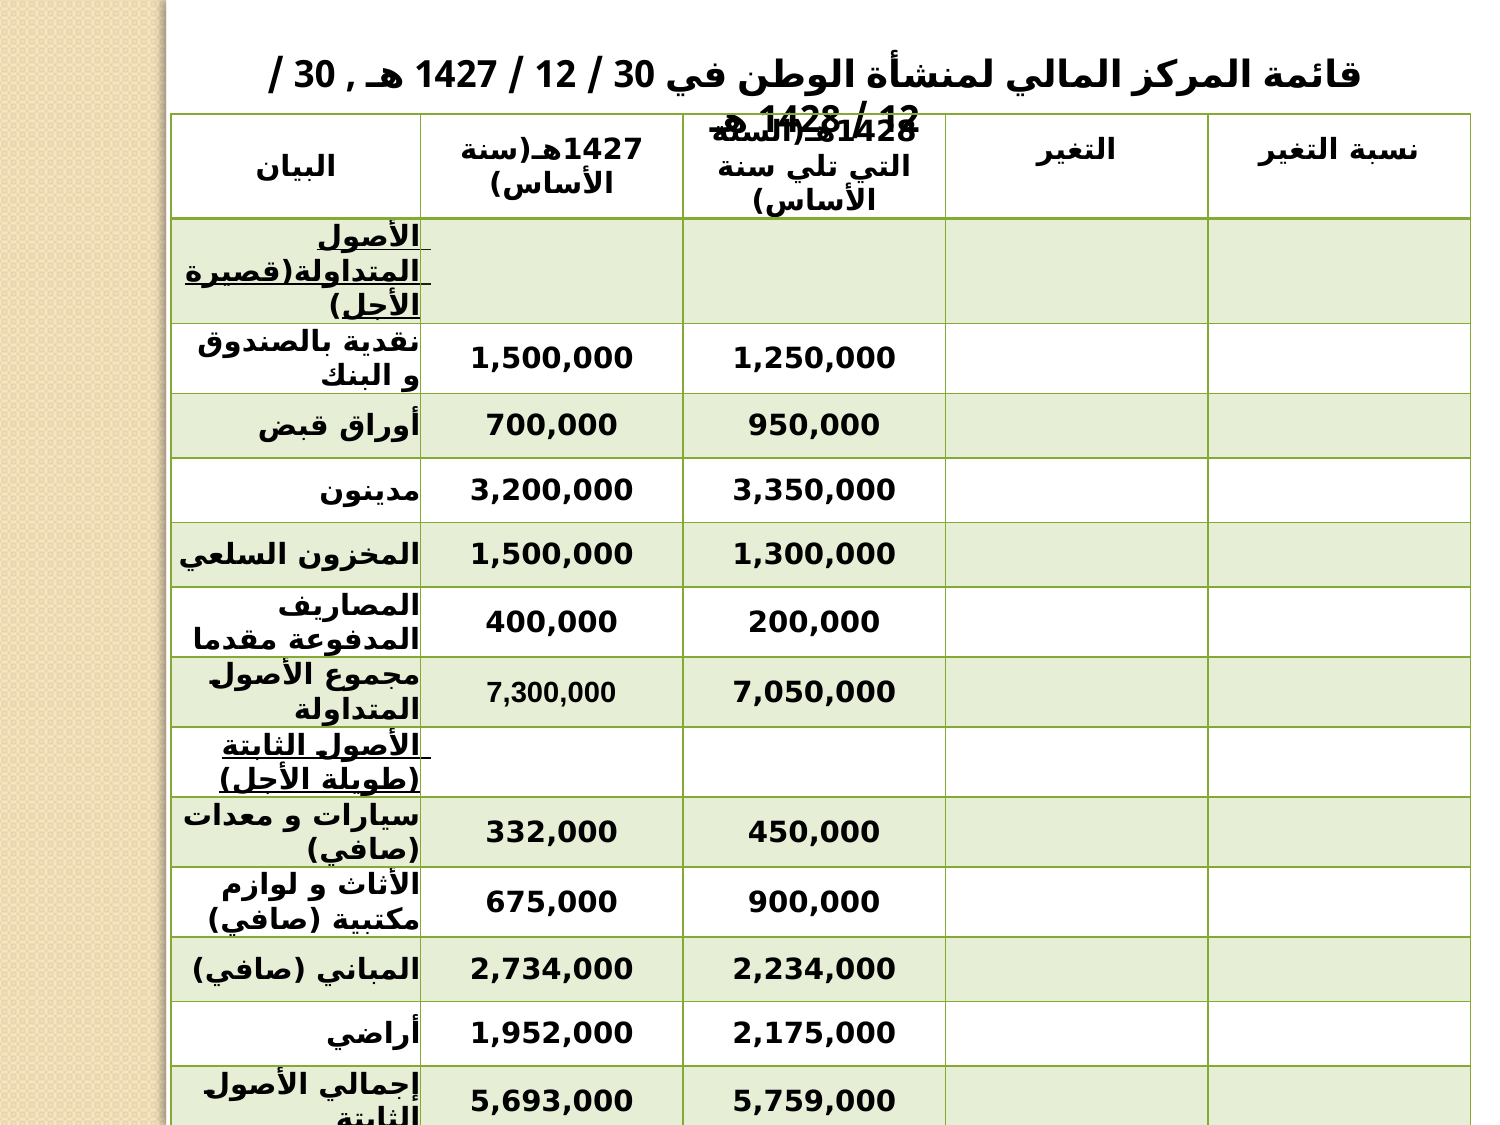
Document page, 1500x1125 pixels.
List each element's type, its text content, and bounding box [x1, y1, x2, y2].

table_cell 400,000 [421, 588, 682, 656]
table_header نسبة التغير [1209, 115, 1470, 217]
table_cell [1209, 658, 1470, 726]
table_cell [946, 523, 1207, 586]
table_cell 675,000 [421, 868, 682, 936]
table_cell 2,734,000 [421, 938, 682, 1001]
table_cell 7,300,000 [421, 658, 682, 726]
table_cell 1,250,000 [684, 324, 945, 393]
table_cell سيارات و معدات (صافي) [172, 798, 420, 866]
table_cell [946, 220, 1207, 323]
table_cell [1209, 938, 1470, 1001]
table_cell [946, 1067, 1207, 1125]
table_cell [946, 459, 1207, 522]
table_cell [946, 588, 1207, 656]
table_cell 1,952,000 [421, 1002, 682, 1065]
table_cell [946, 798, 1207, 866]
table_cell [421, 728, 682, 796]
table_cell [684, 220, 945, 323]
table_cell 200,000 [684, 588, 945, 656]
table_header 1427هـ(سنة الأساس) [421, 115, 682, 217]
table_cell [1209, 523, 1470, 586]
table_header البيان [172, 115, 420, 217]
table_cell المخزون السلعي [172, 523, 420, 586]
table_cell 1,500,000 [421, 523, 682, 586]
table_cell [1209, 1067, 1470, 1125]
table_cell 1,500,000 [421, 324, 682, 393]
table_cell [1209, 324, 1470, 393]
table_cell 1,300,000 [684, 523, 945, 586]
table_cell [684, 728, 945, 796]
table_cell أراضي [172, 1002, 420, 1065]
table_cell [1209, 1002, 1470, 1065]
table_cell 2,175,000 [684, 1002, 945, 1065]
table_cell الأثاث و لوازم مكتبية (صافي) [172, 868, 420, 936]
table_cell الأصول المتداولة(قصيرة الأجل) [172, 220, 420, 323]
table_cell 7,050,000 [684, 658, 945, 726]
table_cell مجموع الأصول المتداولة [172, 658, 420, 726]
table_cell 700,000 [421, 394, 682, 457]
table_cell [946, 868, 1207, 936]
table_cell [946, 324, 1207, 393]
table_cell الأصول الثابتة (طويلة الأجل) [172, 728, 420, 796]
table_header 1428هـ(السنة التي تلي سنة الأساس) [684, 115, 945, 217]
table_cell إجمالي الأصول الثابتة [172, 1067, 420, 1125]
table_cell أوراق قبض [172, 394, 420, 457]
table_cell 450,000 [684, 798, 945, 866]
text_box قائمة المركز المالي لمنشأة الوطن في 30 / 12 / 1427 هـ , 30 / 12 / 1428 هـ [218, 42, 1412, 113]
table_cell [1209, 459, 1470, 522]
table_cell المصاريف المدفوعة مقدما [172, 588, 420, 656]
table_cell [946, 1002, 1207, 1065]
table_cell 5,693,000 [421, 1067, 682, 1125]
table_cell 3,200,000 [421, 459, 682, 522]
table_cell [421, 220, 682, 323]
table_cell 3,350,000 [684, 459, 945, 522]
table_cell مدينون [172, 459, 420, 522]
table_cell المباني (صافي) [172, 938, 420, 1001]
table_cell 5,759,000 [684, 1067, 945, 1125]
table_cell [1209, 588, 1470, 656]
table_cell [1209, 868, 1470, 936]
table_cell 900,000 [684, 868, 945, 936]
table_cell 950,000 [684, 394, 945, 457]
table_cell [1209, 798, 1470, 866]
table_cell 2,234,000 [684, 938, 945, 1001]
table_cell 332,000 [421, 798, 682, 866]
table_cell [1209, 220, 1470, 323]
table_cell [946, 658, 1207, 726]
table_cell [1209, 394, 1470, 457]
table_header التغير [946, 115, 1207, 217]
table_cell نقدية بالصندوق و البنك [172, 324, 420, 393]
table_cell [946, 938, 1207, 1001]
table_cell [946, 394, 1207, 457]
table_cell [1209, 728, 1470, 796]
table_cell [946, 728, 1207, 796]
